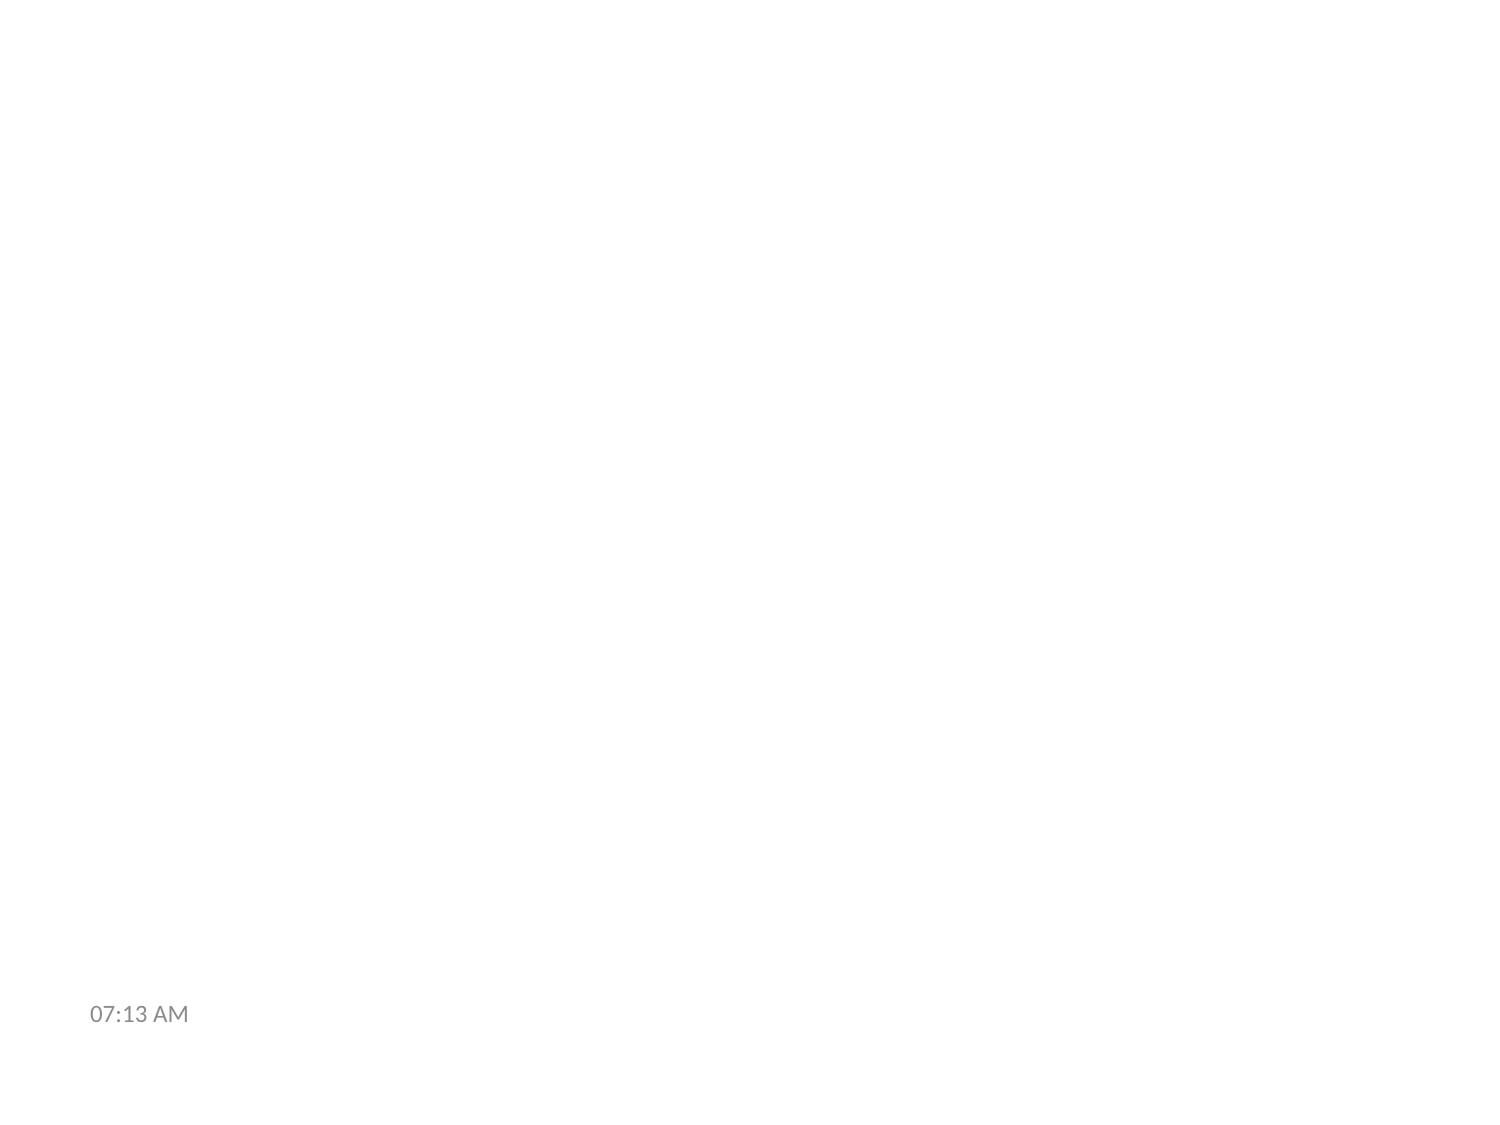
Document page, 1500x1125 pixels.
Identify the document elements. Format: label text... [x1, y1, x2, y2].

text_box 3:35 PM [75, 982, 425, 1043]
